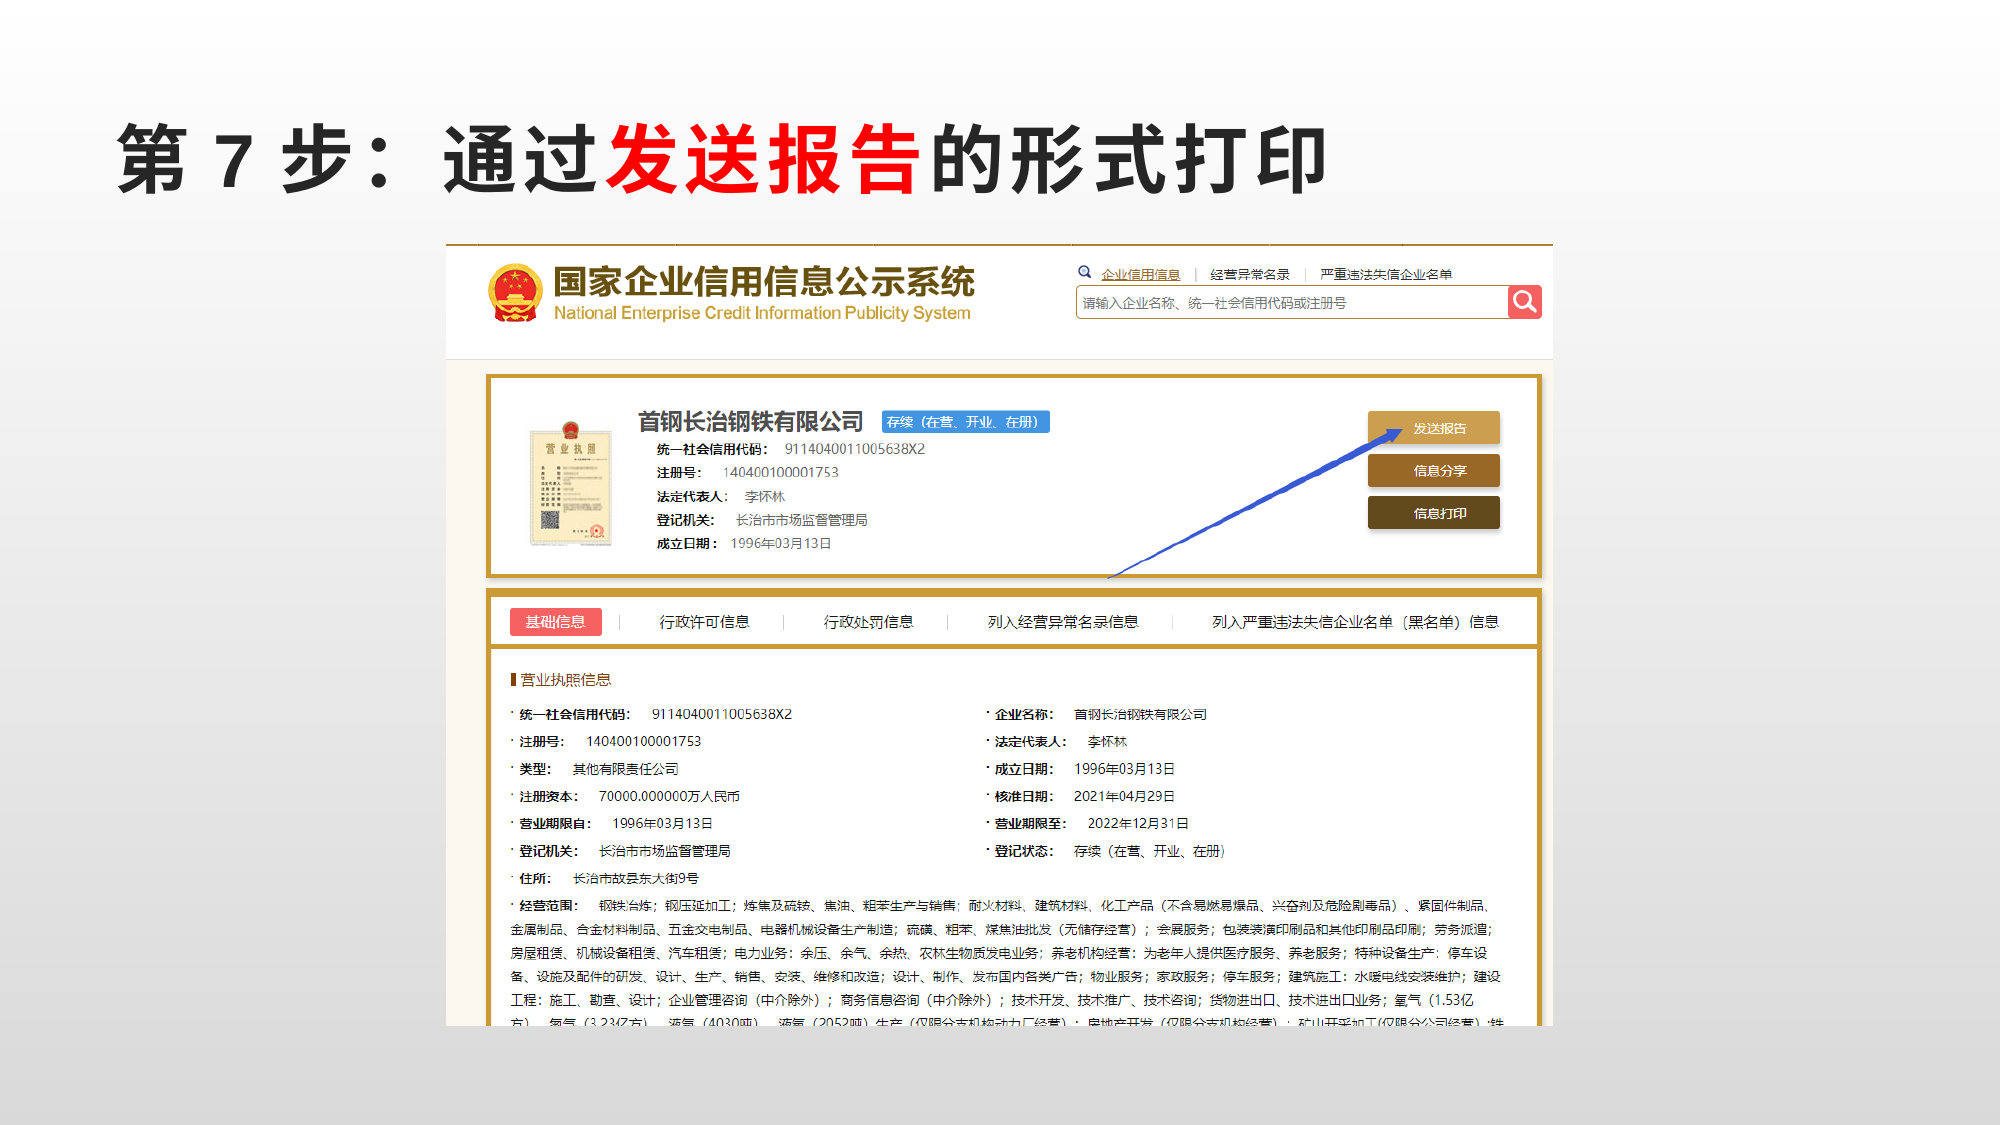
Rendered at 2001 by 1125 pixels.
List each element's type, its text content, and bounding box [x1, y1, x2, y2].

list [446, 244, 1553, 1026]
title 第7步：通过发送报告的形式打印 [99, 99, 1900, 216]
